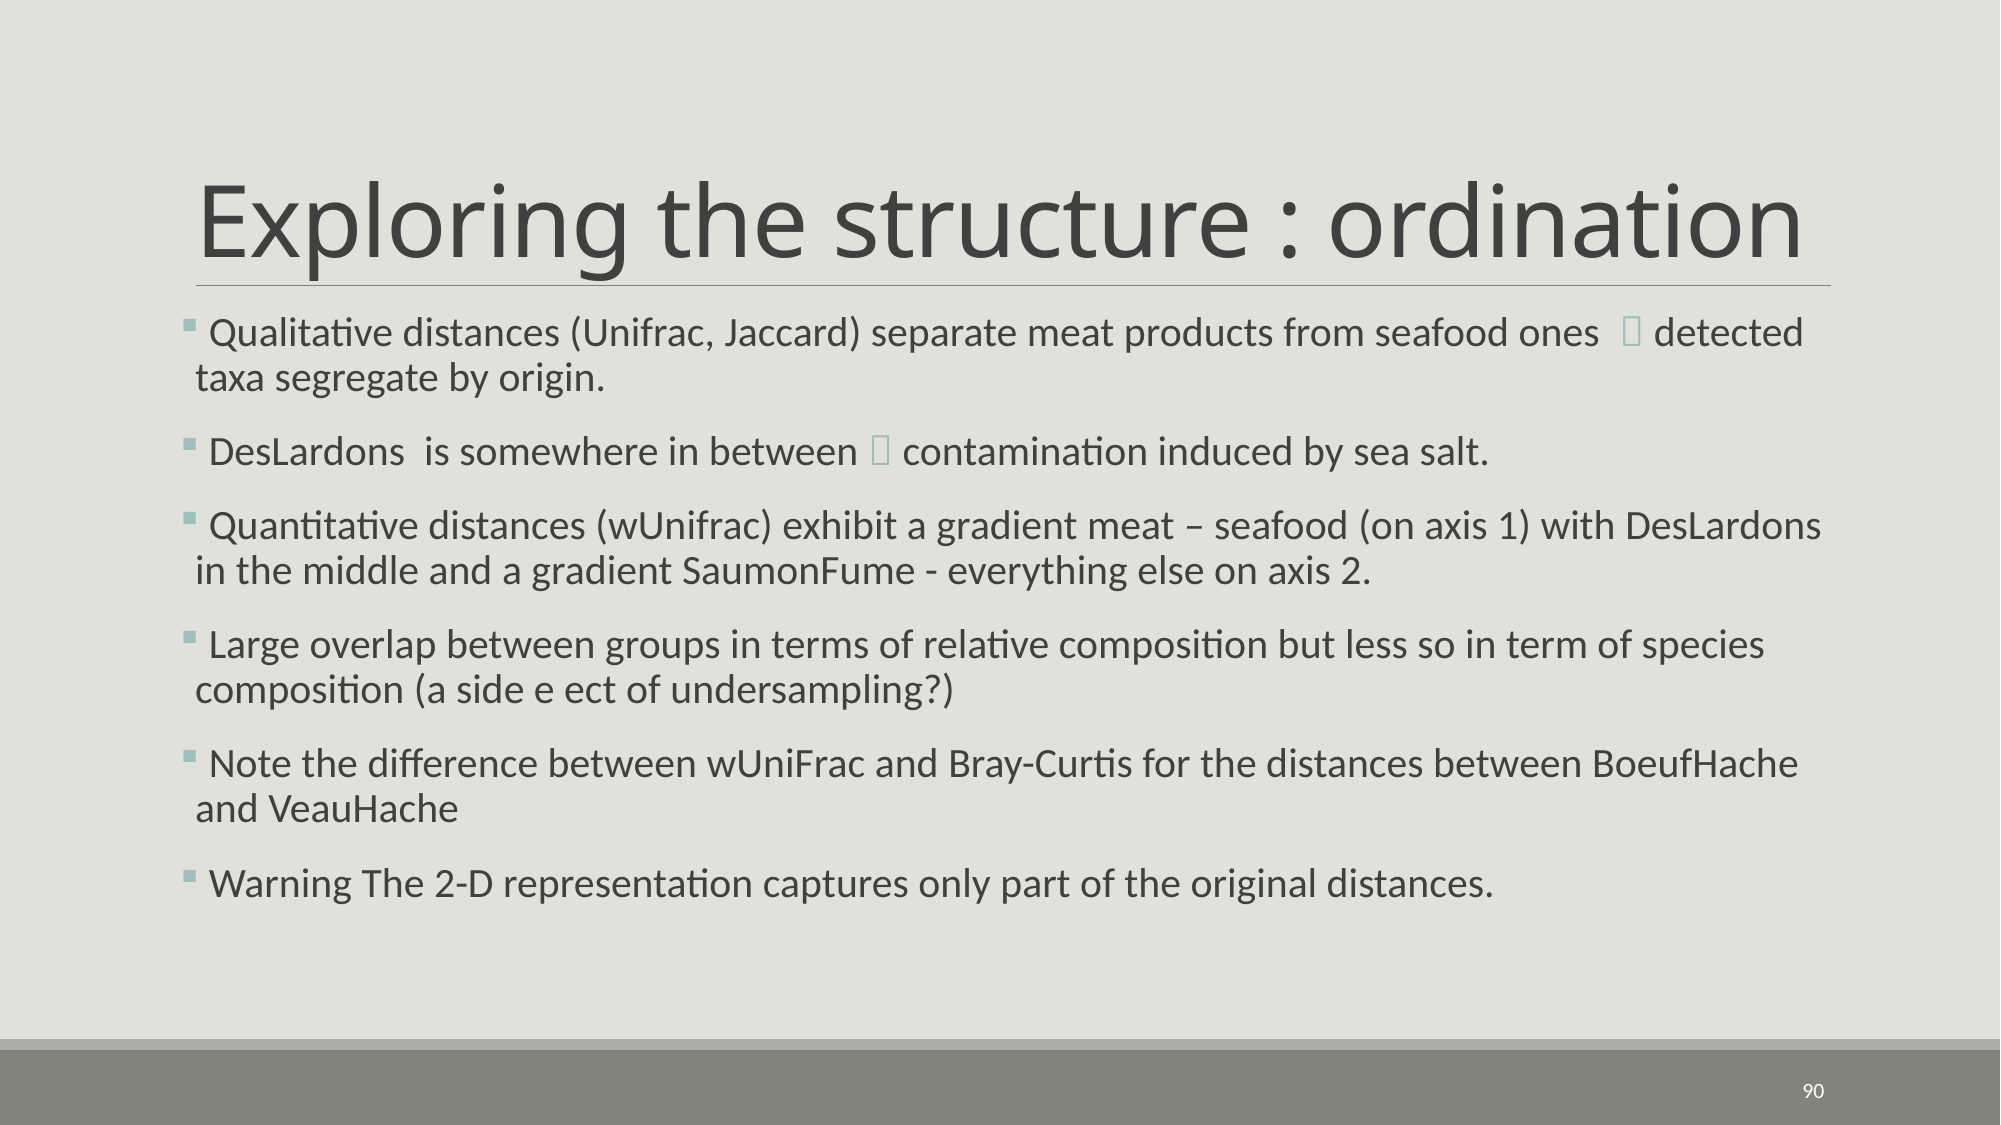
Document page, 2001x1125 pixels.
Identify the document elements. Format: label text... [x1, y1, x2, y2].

title Exploring the structure : ordination [180, 47, 1830, 285]
slide_number 90 [1624, 1059, 1840, 1120]
list Qualitative distances (Unifrac, Jaccard) separate meat products from seafood ones  detected taxa segregate by origin. DesLardons is somewhere in between  contamination induced by sea salt. Quantitative distances (wUnifrac) exhibit a gradient meat – seafood (on axis 1) with DesLardons in the middle and a gradient SaumonFume - everything else on axis 2. Large overlap between groups in terms of relative composition but less so in term of species composition (a side e ect of undersampling?) Note the difference between wUniFrac and Bray-Curtis for the distances between BoeufHache and VeauHache Warning The 2-D representation captures only part of the original distances. [180, 302, 1830, 1046]
